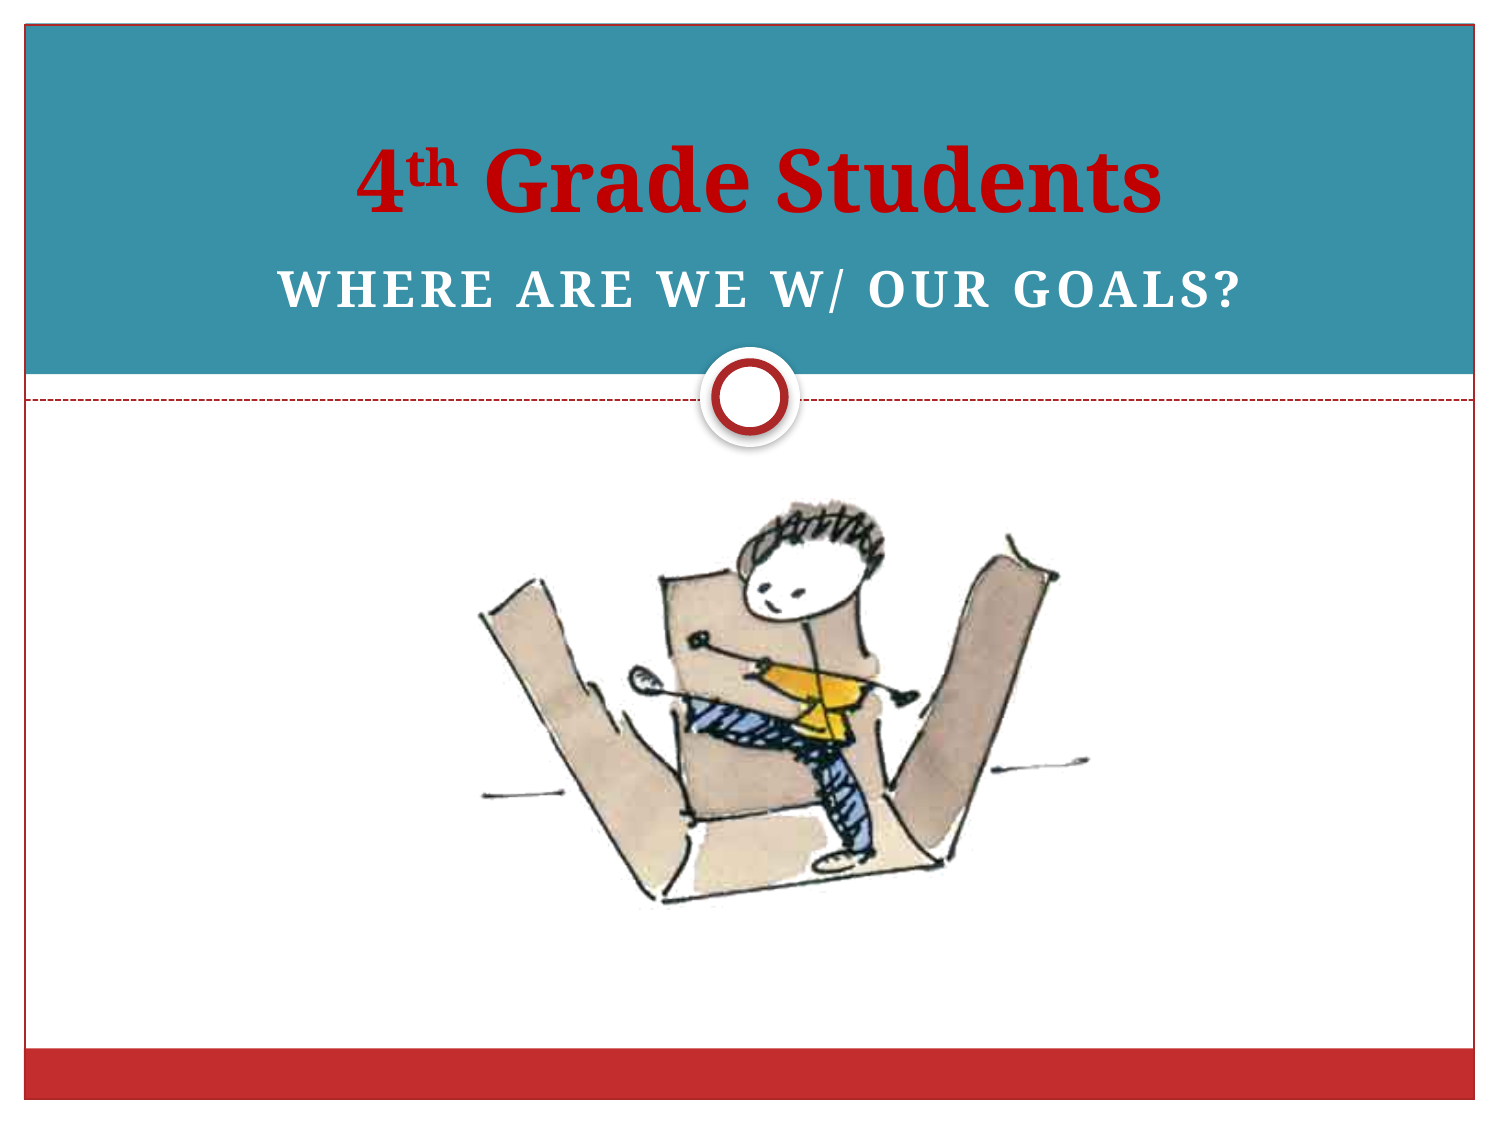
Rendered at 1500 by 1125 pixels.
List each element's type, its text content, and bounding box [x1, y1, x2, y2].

picture [474, 498, 1096, 910]
title 4th Grade Students [122, 87, 1398, 238]
list where are we w/ our goals? [72, 249, 1448, 400]
